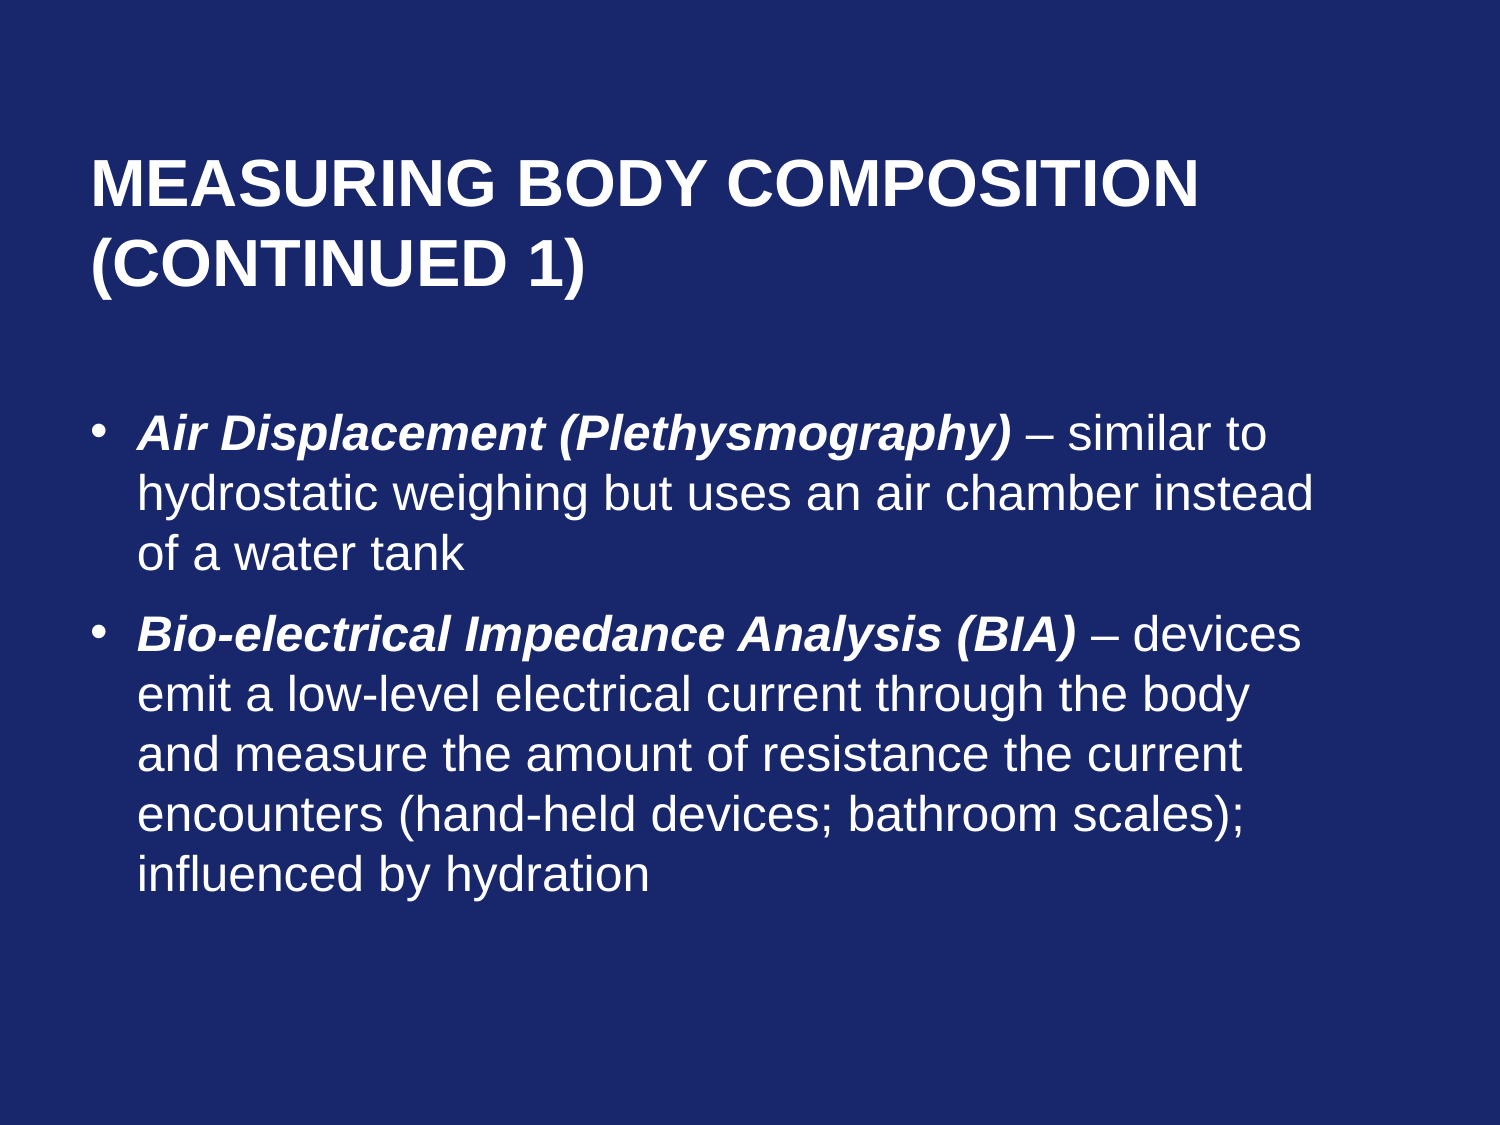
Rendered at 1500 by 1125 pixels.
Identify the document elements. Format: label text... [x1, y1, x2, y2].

list Air Displacement (Plethysmography) – similar to hydrostatic weighing but uses an air chamber instead of a water tank Bio-electrical Impedance Analysis (BIA) – devices emit a low-level electrical current through the body and measure the amount of resistance the current encounters (hand-held devices; bathroom scales); influenced by hydration [75, 351, 1350, 950]
title Measuring body composition (continued 1) [75, 99, 1350, 339]
